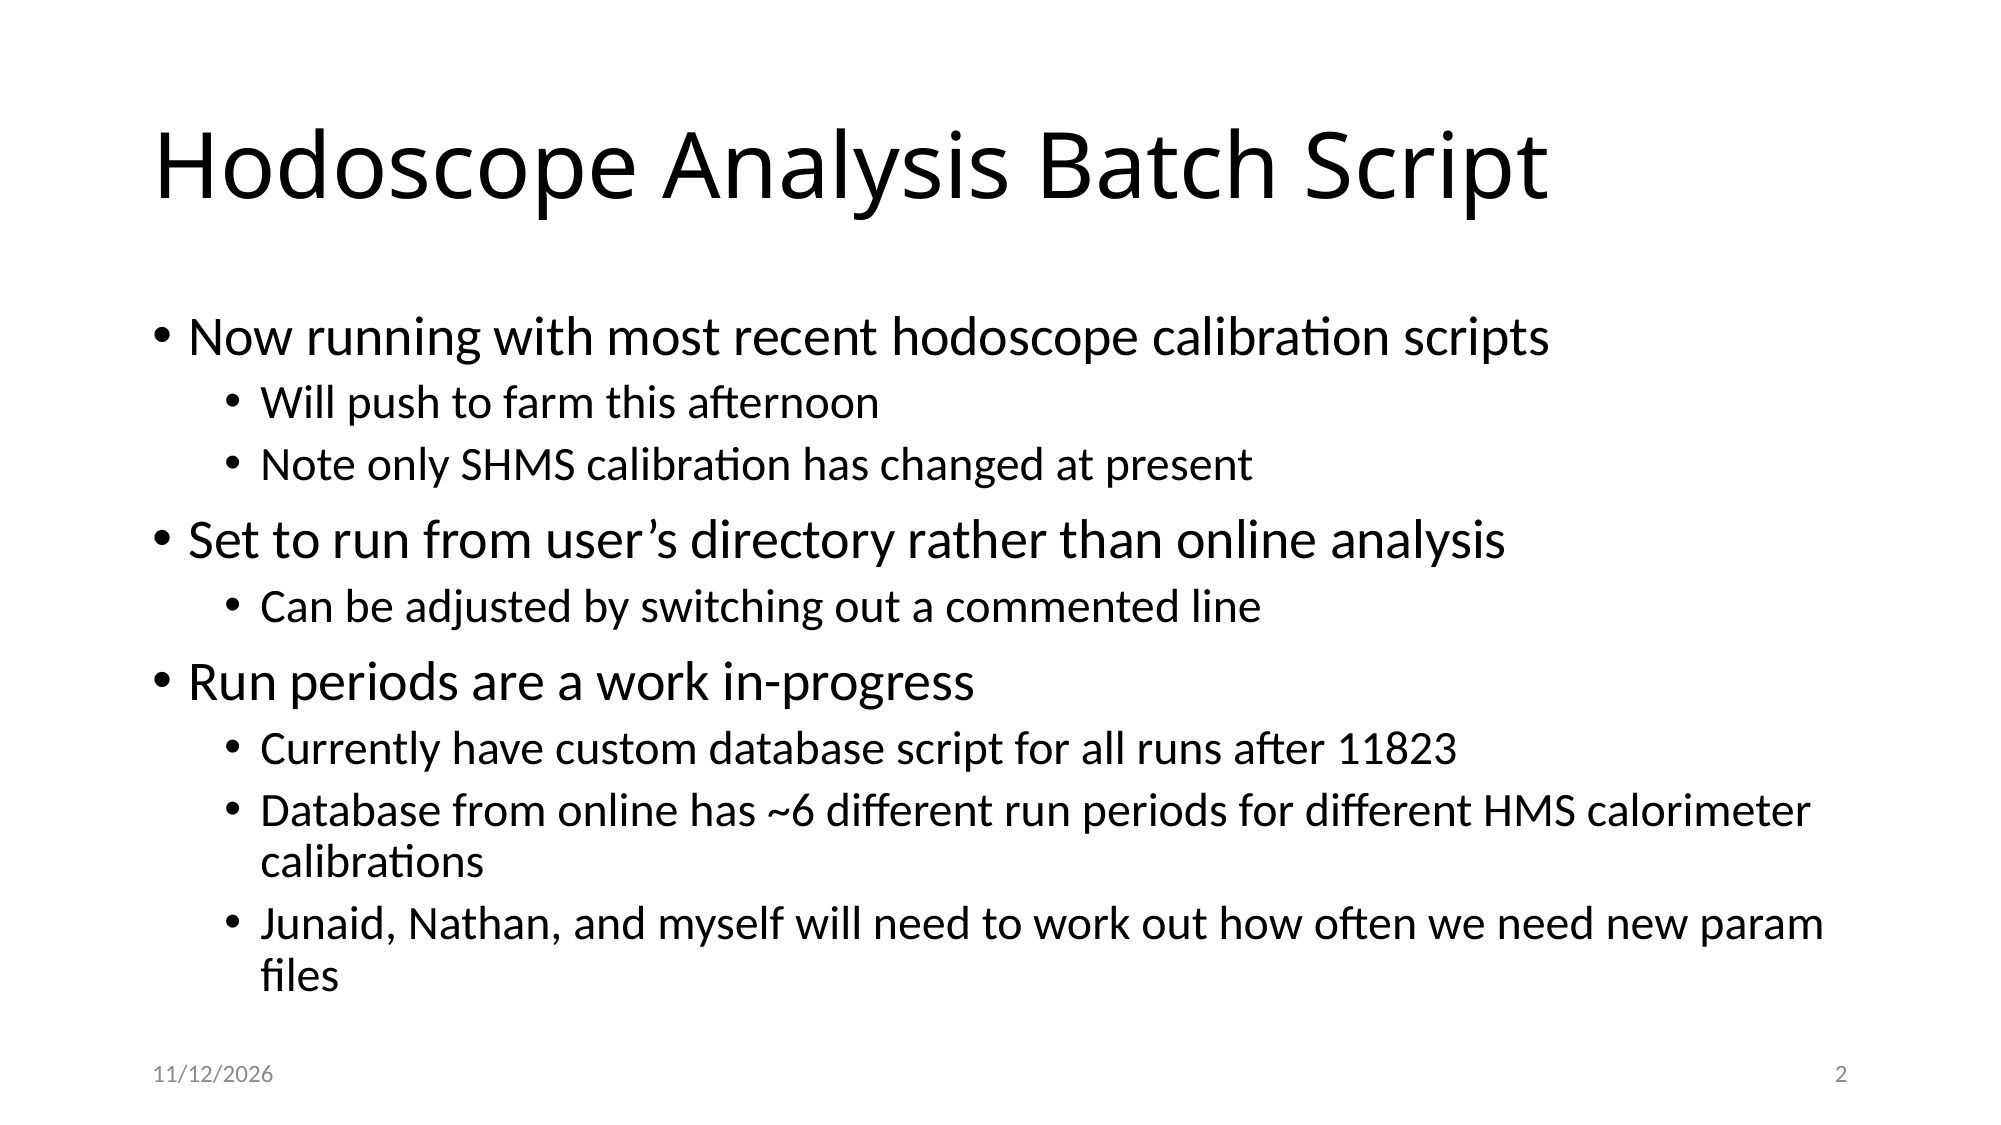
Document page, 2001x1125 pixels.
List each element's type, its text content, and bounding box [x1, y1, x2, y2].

title Hodoscope Analysis Batch Script [137, 59, 1863, 278]
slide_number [137, 1042, 588, 1103]
slide_number 2 [1412, 1042, 1863, 1103]
list Now running with most recent hodoscope calibration scripts Will push to farm this afternoon Note only SHMS calibration has changed at present Set to run from user’s directory rather than online analysis Can be adjusted by switching out a commented line Run periods are a work in-progress Currently have custom database script for all runs after 11823 Database from online has ~6 different run periods for different HMS calorimeter calibrations Junaid, Nathan, and myself will need to work out how often we need new param files [137, 299, 1863, 1014]
